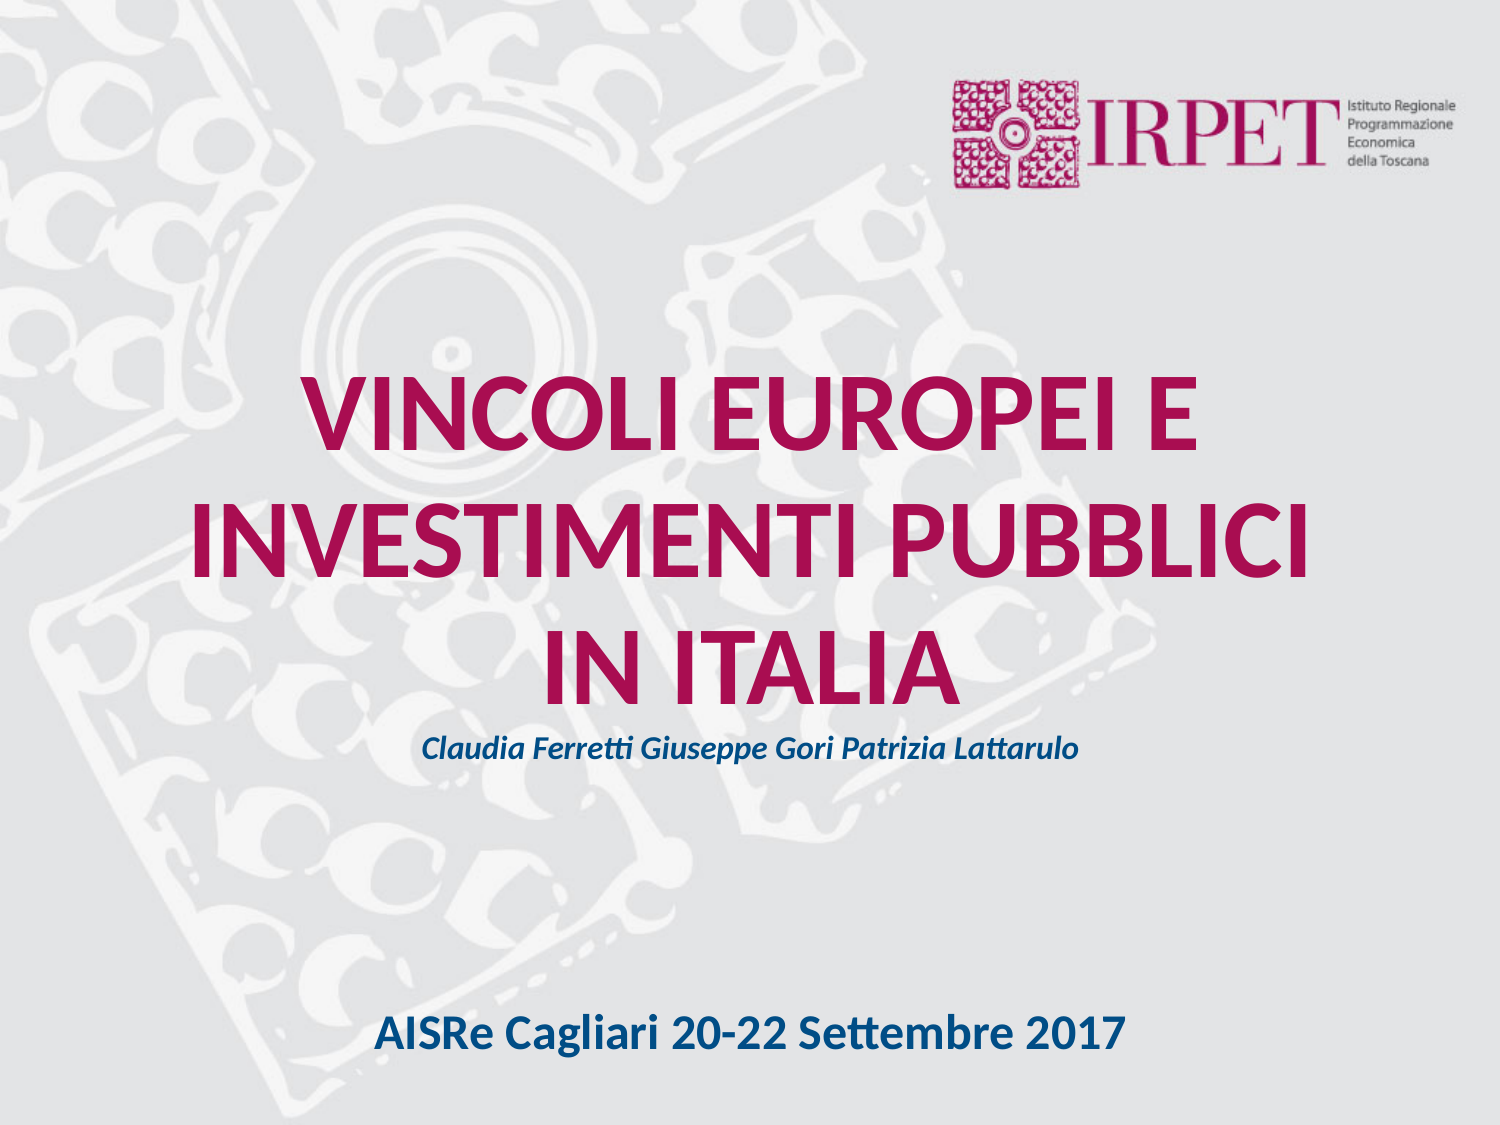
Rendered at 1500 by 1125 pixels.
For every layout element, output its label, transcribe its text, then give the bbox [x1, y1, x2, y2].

text_box VINCOLI EUROPEI E INVESTIMENTI PUBBLICI IN ITALIA Claudia Ferretti Giuseppe Gori Patrizia Lattarulo AISRe Cagliari 20-22 Settembre 2017 [123, 338, 1378, 960]
picture [0, 0, 1500, 1125]
